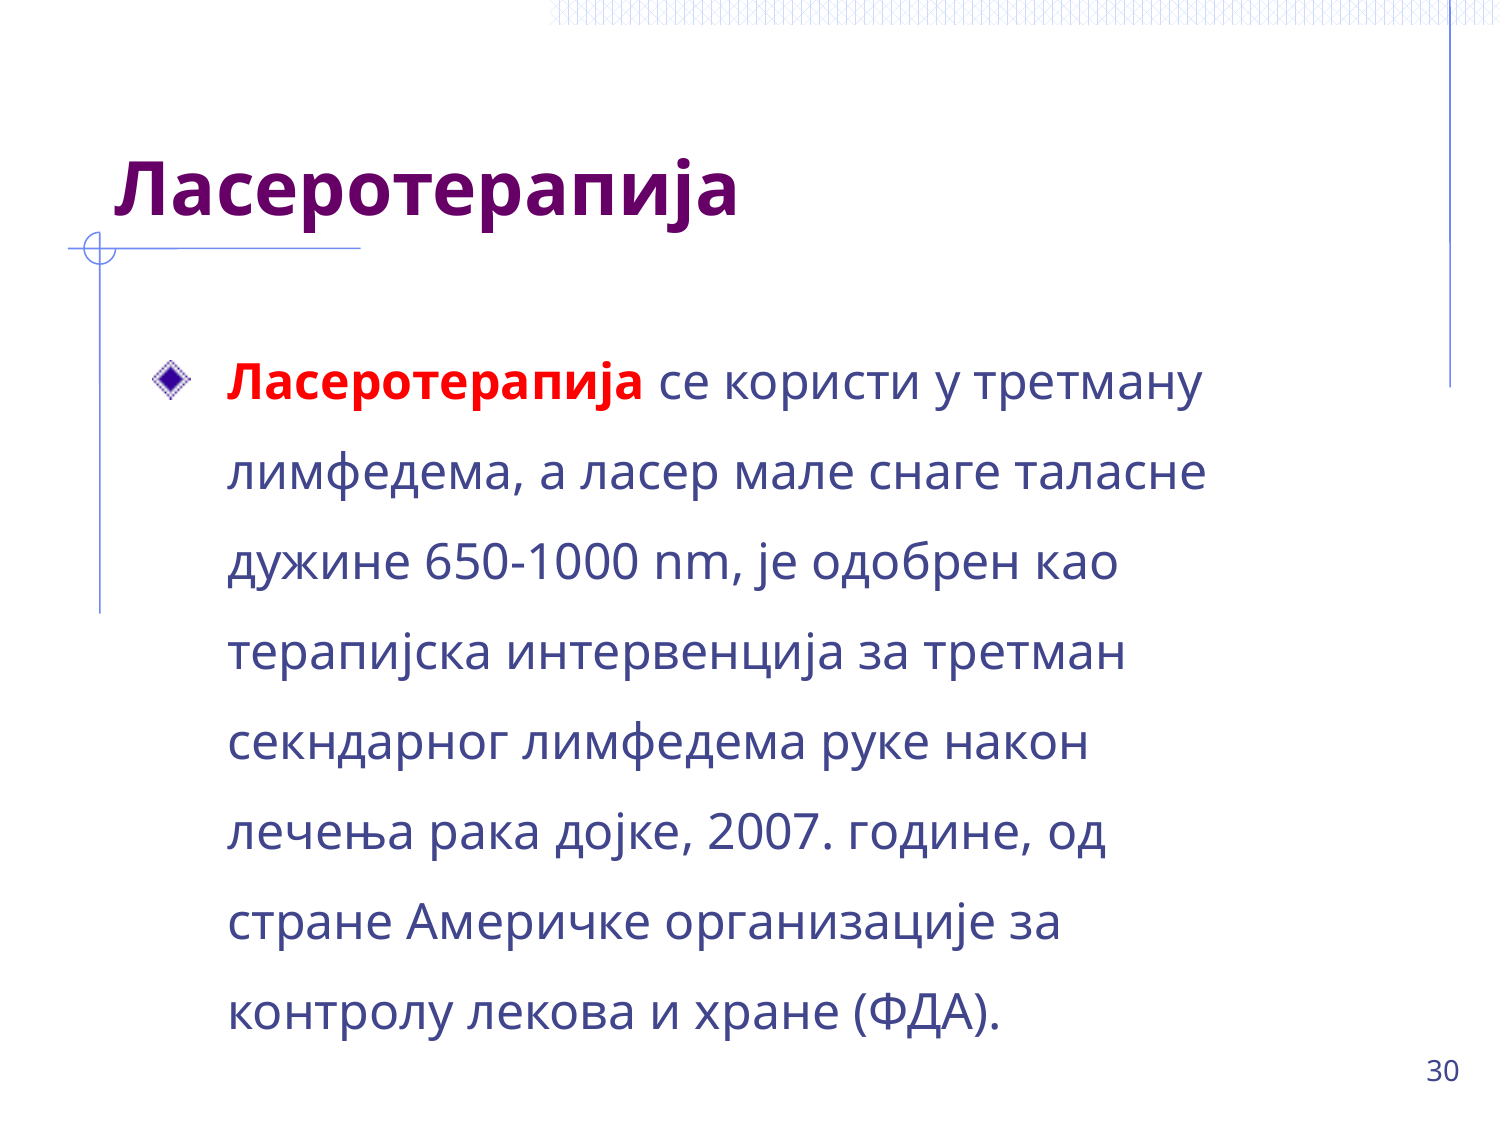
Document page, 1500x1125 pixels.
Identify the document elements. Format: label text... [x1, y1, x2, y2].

slide_number 30 [1162, 1025, 1475, 1100]
picture [152, 360, 191, 400]
title Ласеротерапија [99, 49, 1376, 238]
list Ласеротерапија се користи у третману лимфедема, а ласер мале снаге таласне дужине 650-1000 nm, је одобрен као терапијска интервенција за третман секндарног лимфедема руке након лечења рака дојке, 2007. године, од стране Америчке организације за контролу лекова и хране (ФДА). [137, 312, 1276, 988]
